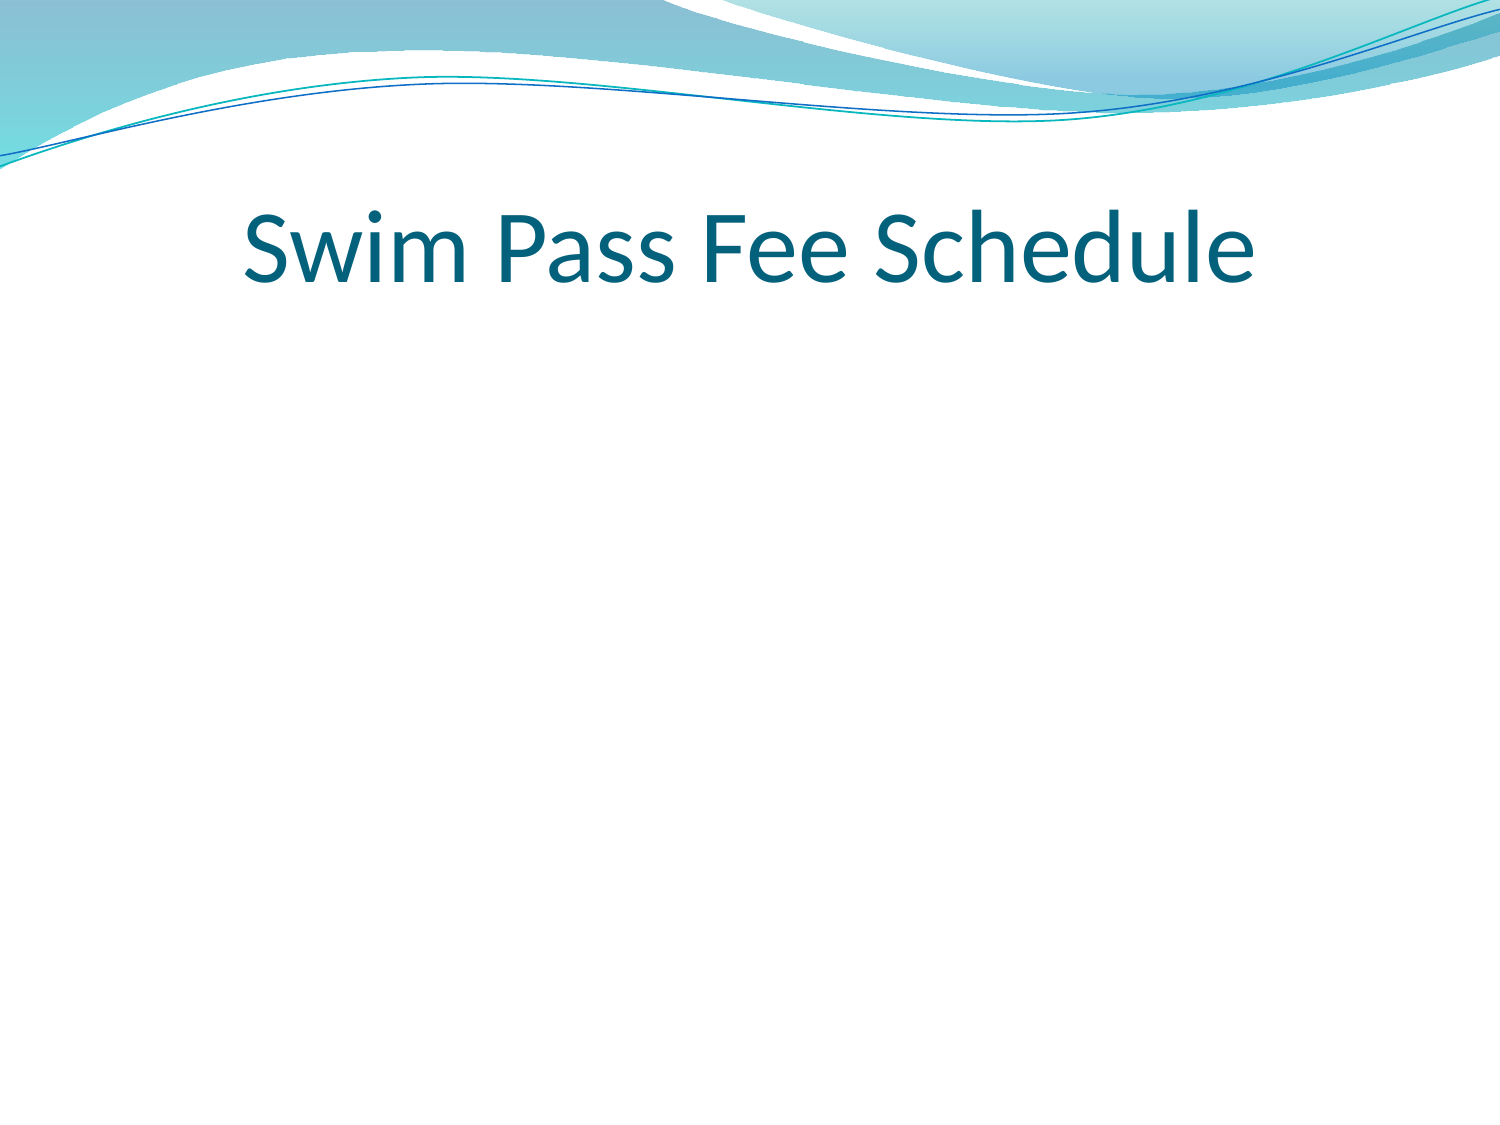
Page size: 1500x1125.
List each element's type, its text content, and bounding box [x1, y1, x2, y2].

title Swim Pass Fee Schedule [75, 115, 1425, 303]
